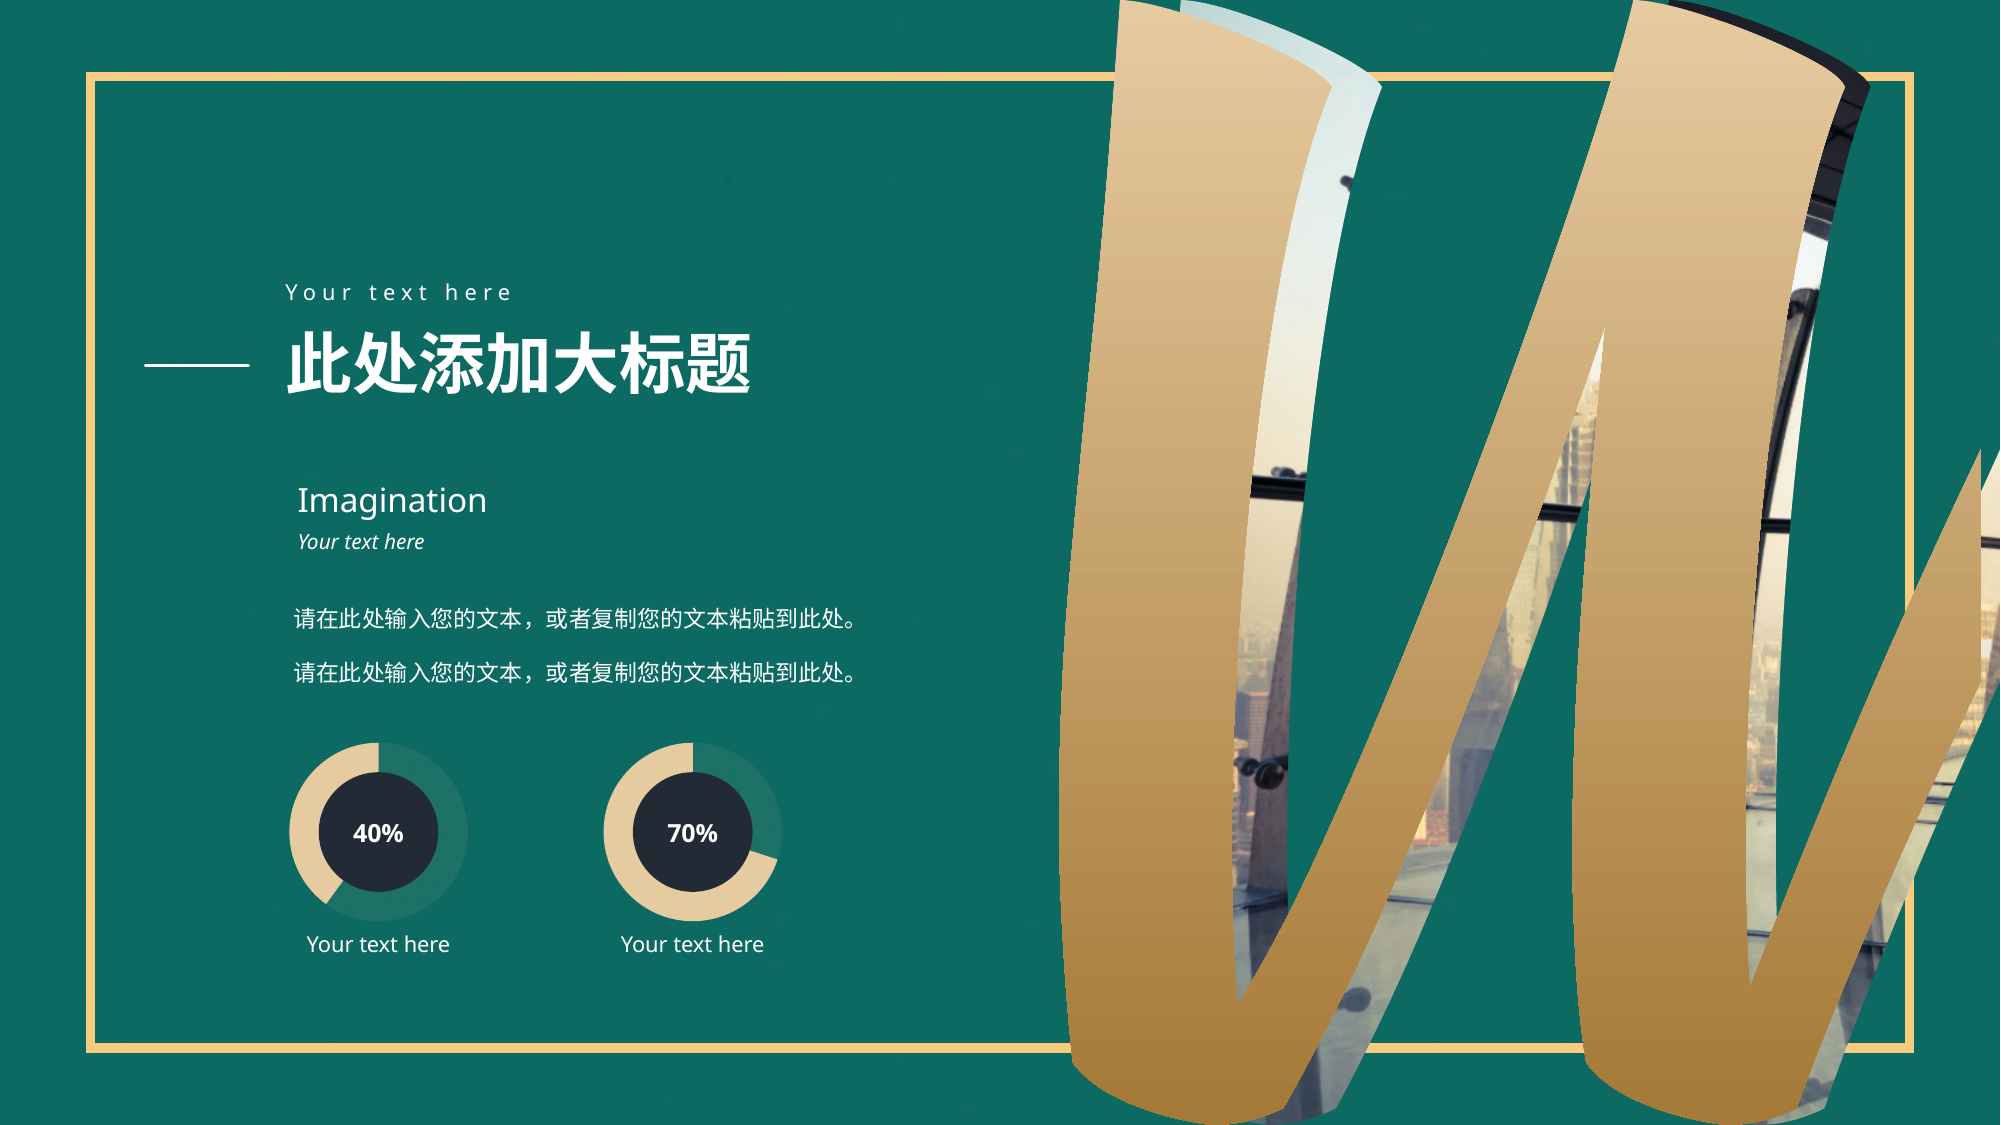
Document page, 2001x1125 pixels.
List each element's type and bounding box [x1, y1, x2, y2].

text_box [145, 271, 883, 963]
picture [0, 0, 2000, 1125]
